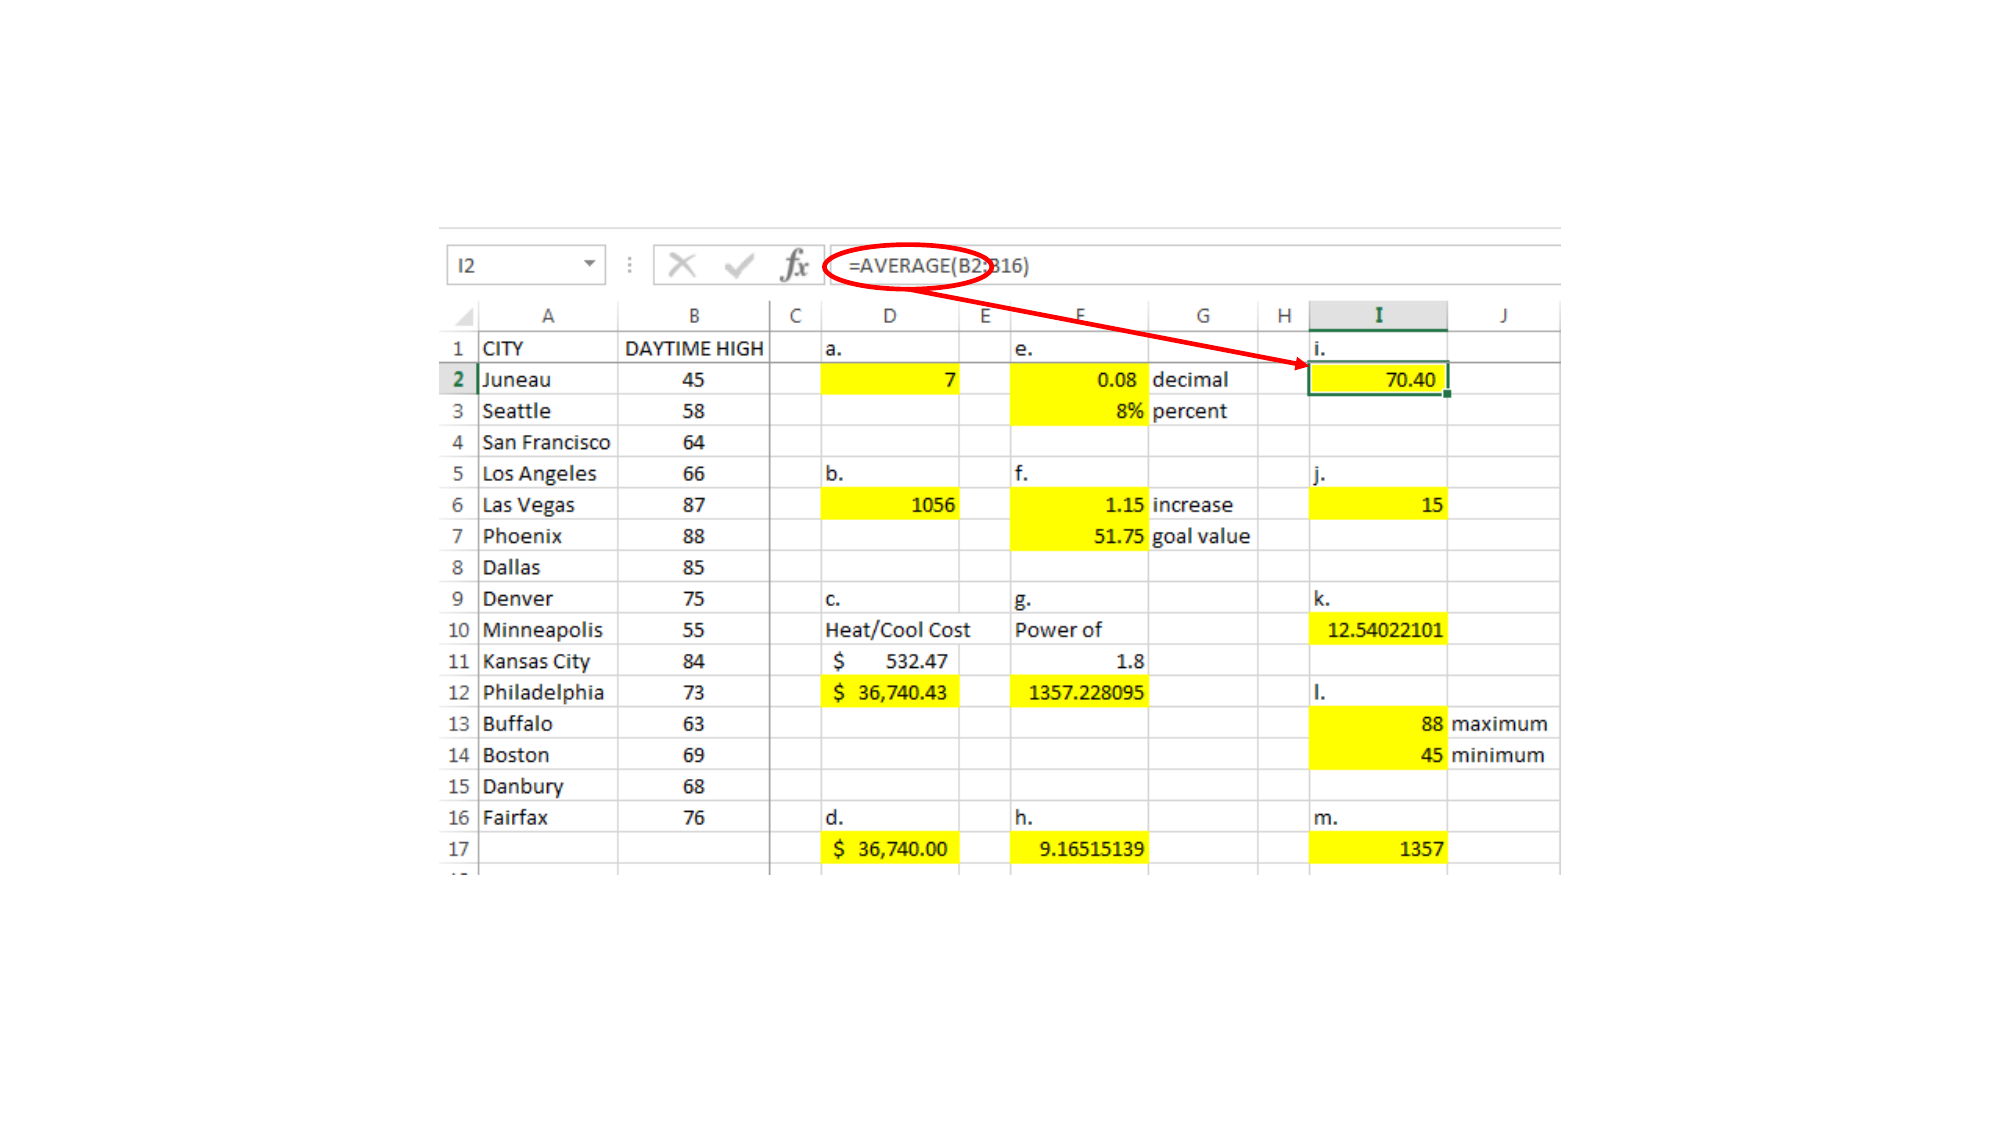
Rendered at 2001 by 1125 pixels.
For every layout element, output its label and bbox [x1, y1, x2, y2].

list [439, 226, 1561, 875]
text_box [907, 289, 1310, 367]
